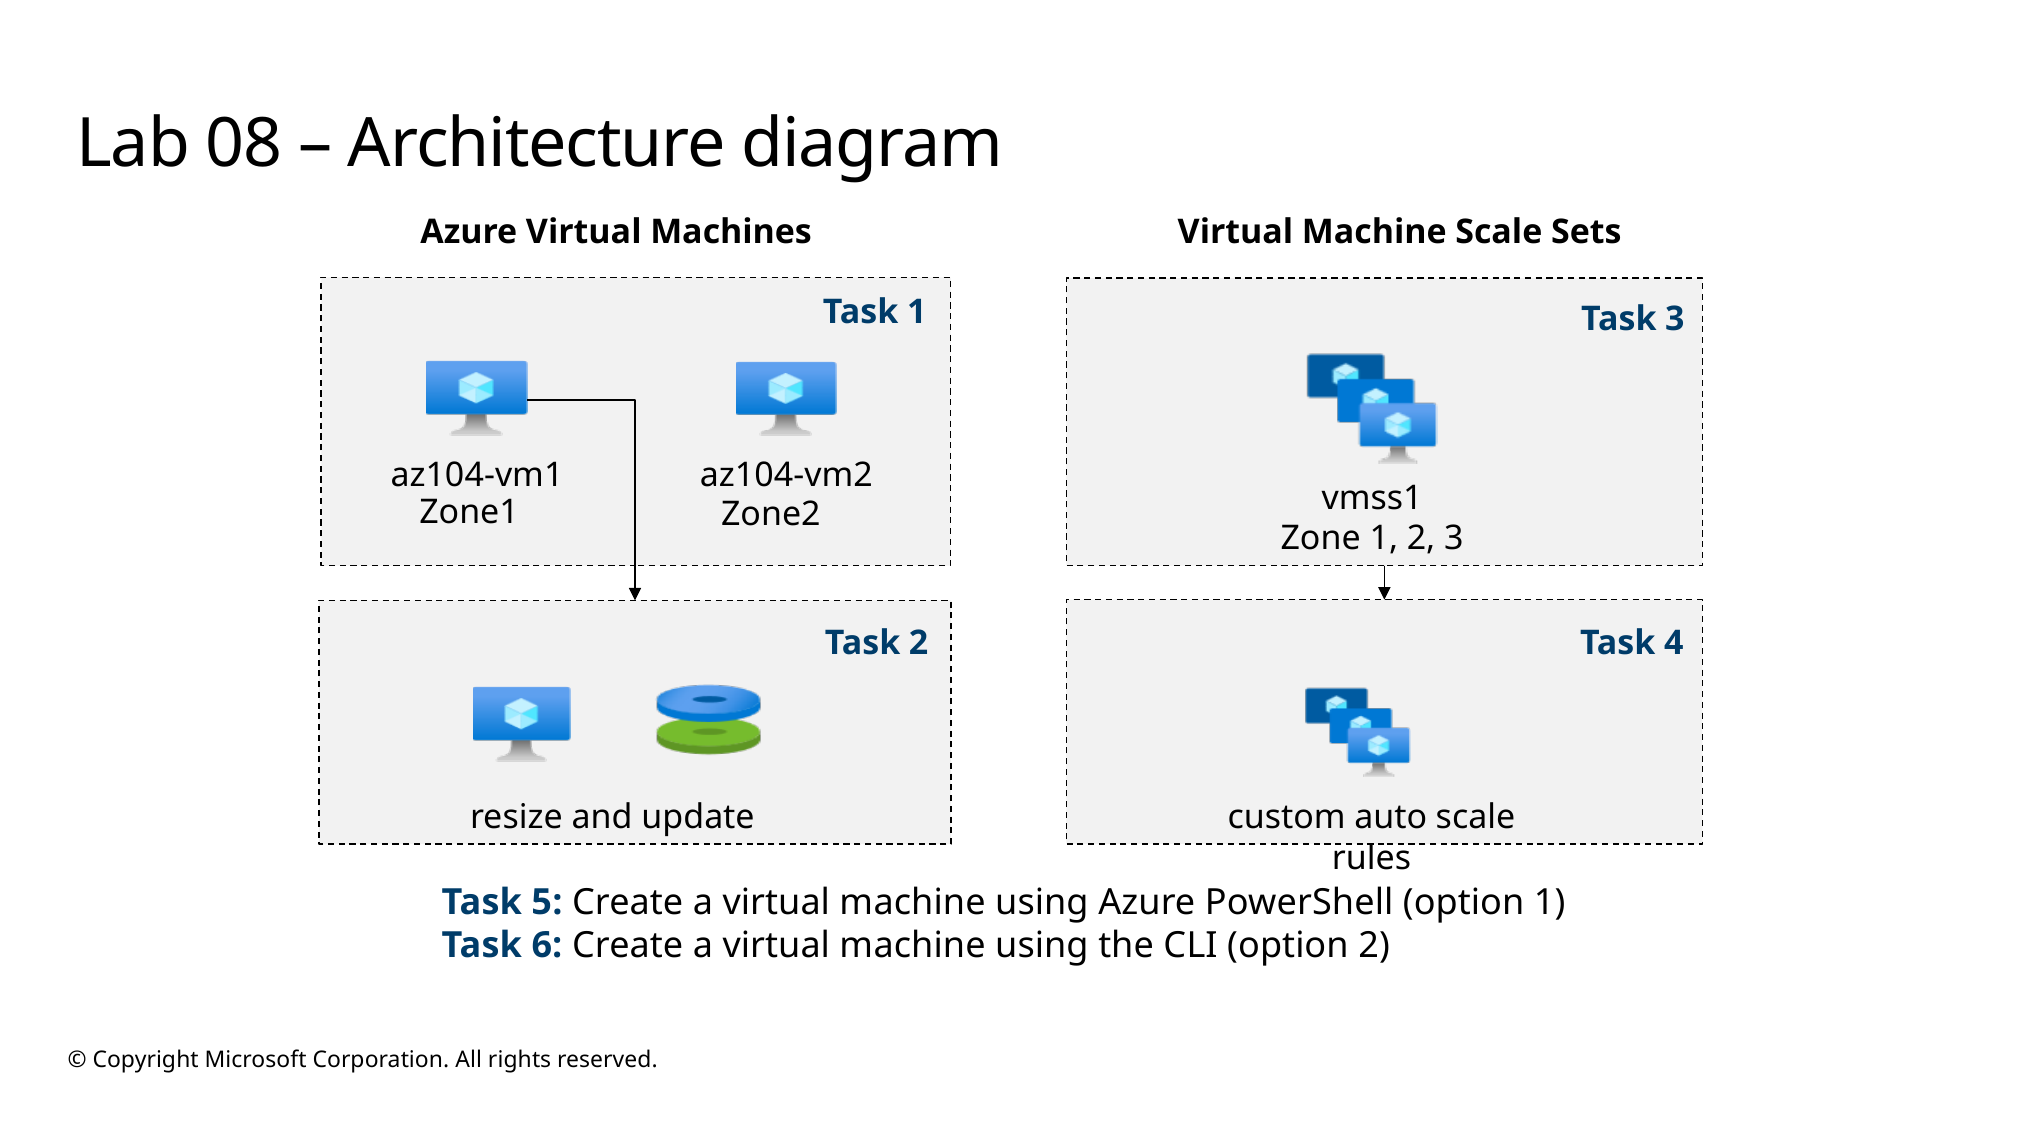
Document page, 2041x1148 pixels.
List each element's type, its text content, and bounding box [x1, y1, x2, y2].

title Lab 08 – Architecture diagram [76, 93, 1968, 230]
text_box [312, 195, 1710, 976]
